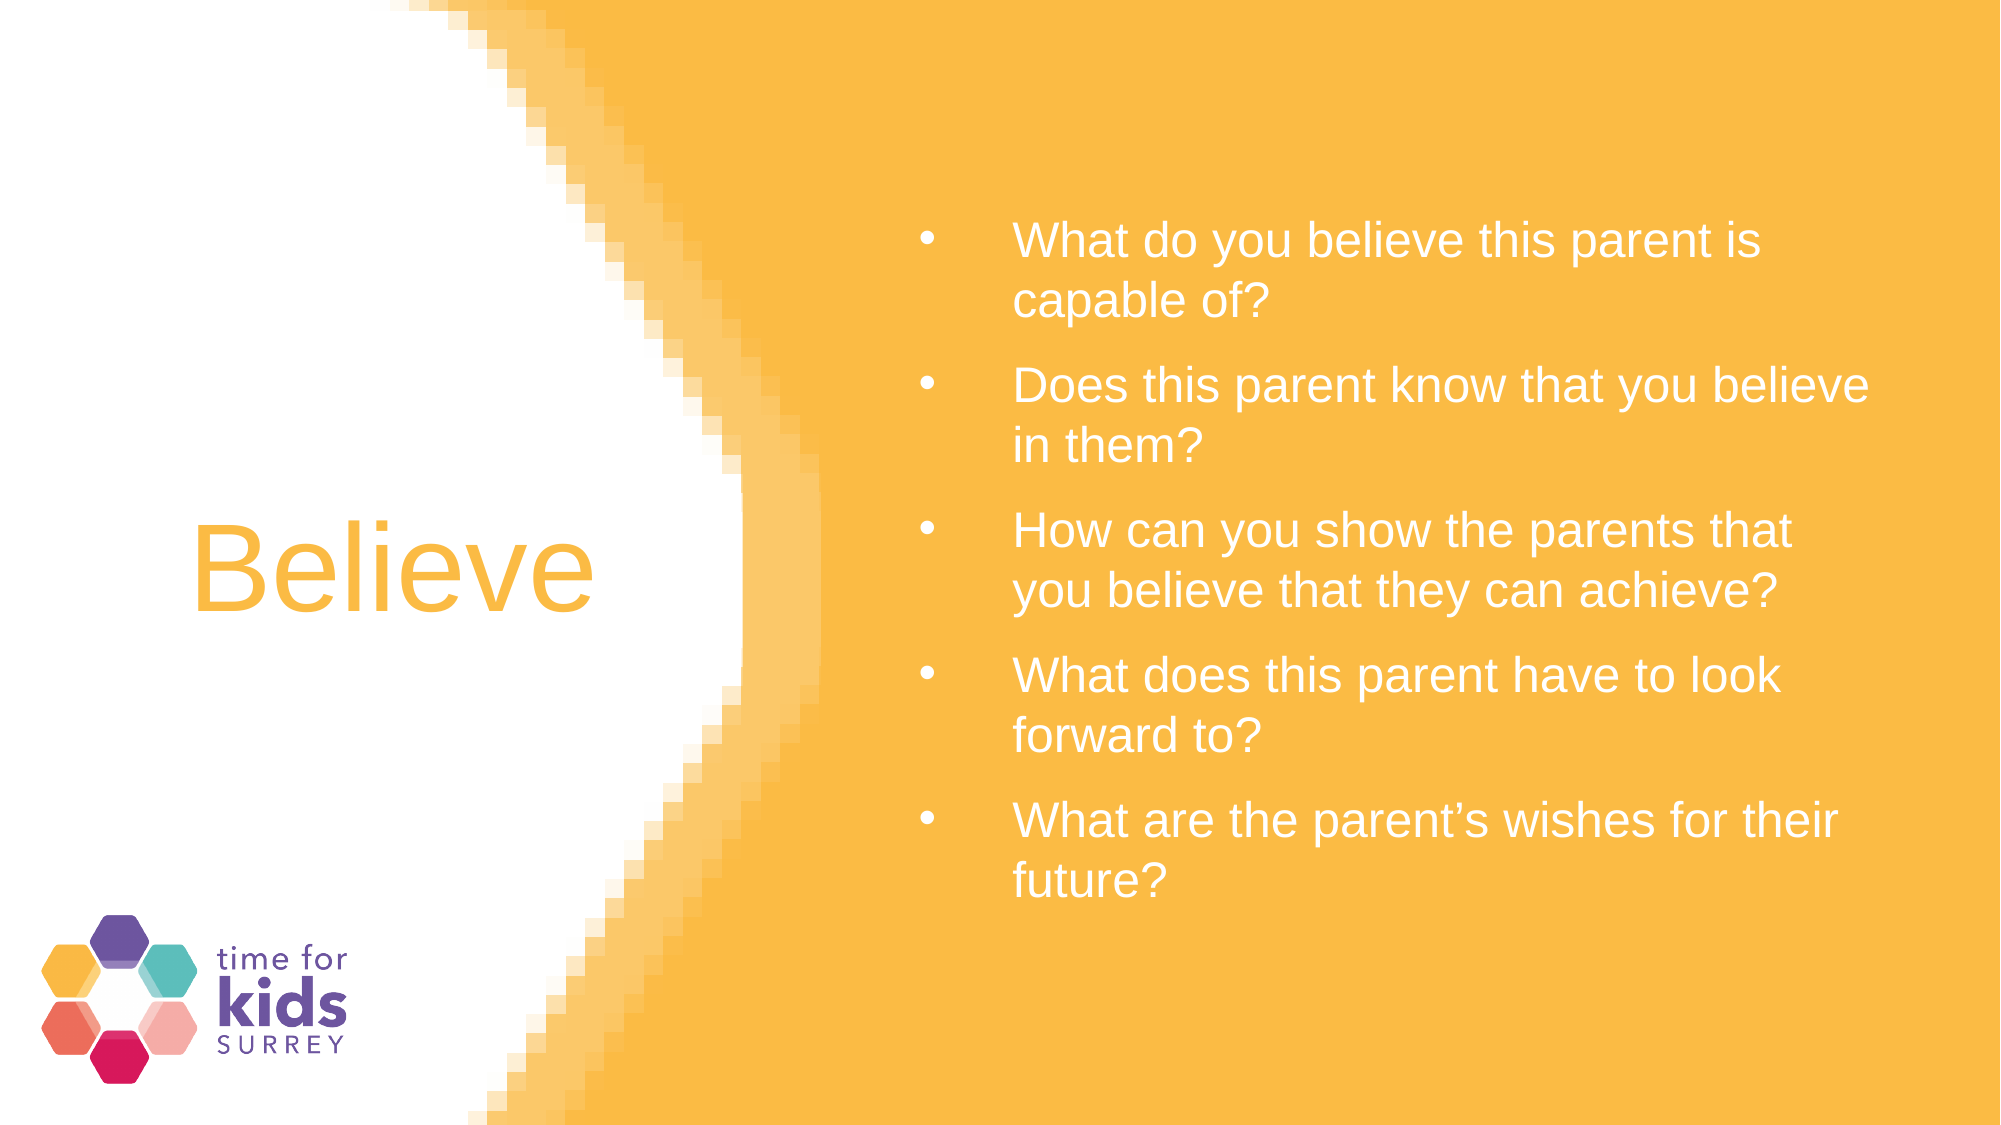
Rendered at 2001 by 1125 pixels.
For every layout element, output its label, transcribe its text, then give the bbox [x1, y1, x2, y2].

text_box What do you believe this parent is capable of? Does this parent know that you believe in them? How can you show the parents that you believe that they can achieve? What does this parent have to look forward to? What are the parent’s wishes for their future? [903, 200, 1887, 915]
picture [0, 0, 822, 1125]
